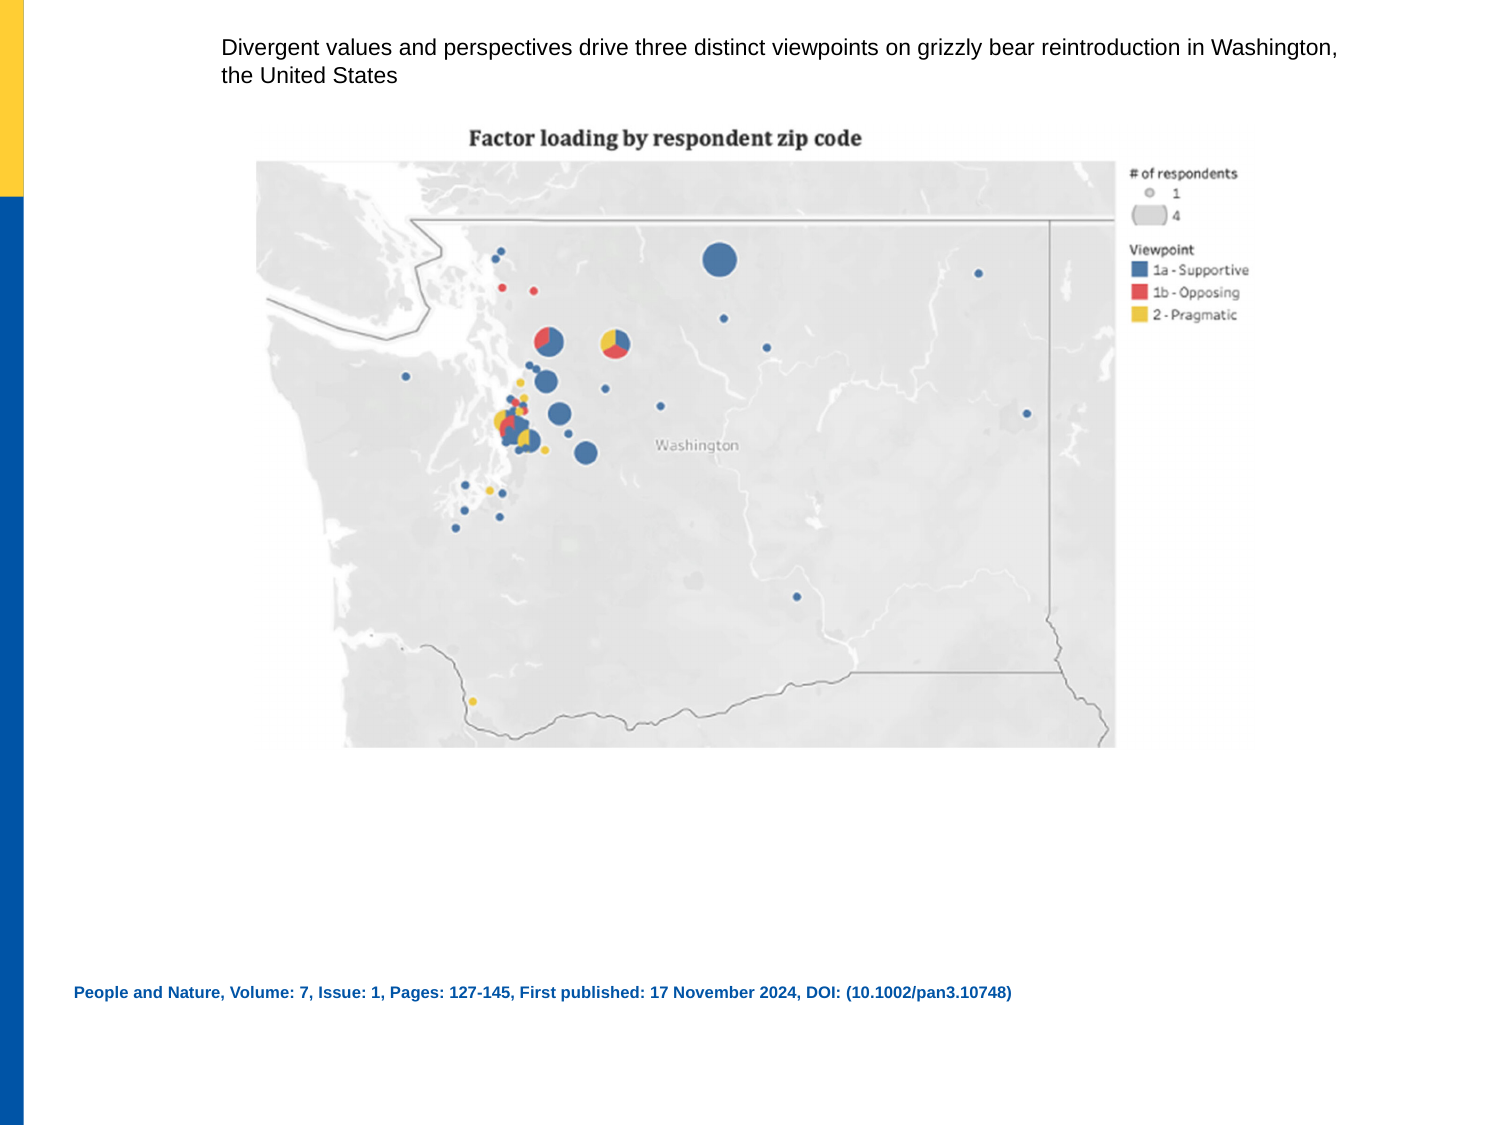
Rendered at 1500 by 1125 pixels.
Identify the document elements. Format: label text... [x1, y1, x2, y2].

picture [253, 124, 1255, 751]
text_box Divergent values and perspectives drive three distinct viewpoints on grizzly bear reintroduction in Washington, the United States [206, 24, 1388, 100]
text_box People and Nature, Volume: 7, Issue: 1, Pages: 127-145, First published: 17 November 2024, DOI: (10.1002/pan3.10748) [58, 974, 1477, 1049]
